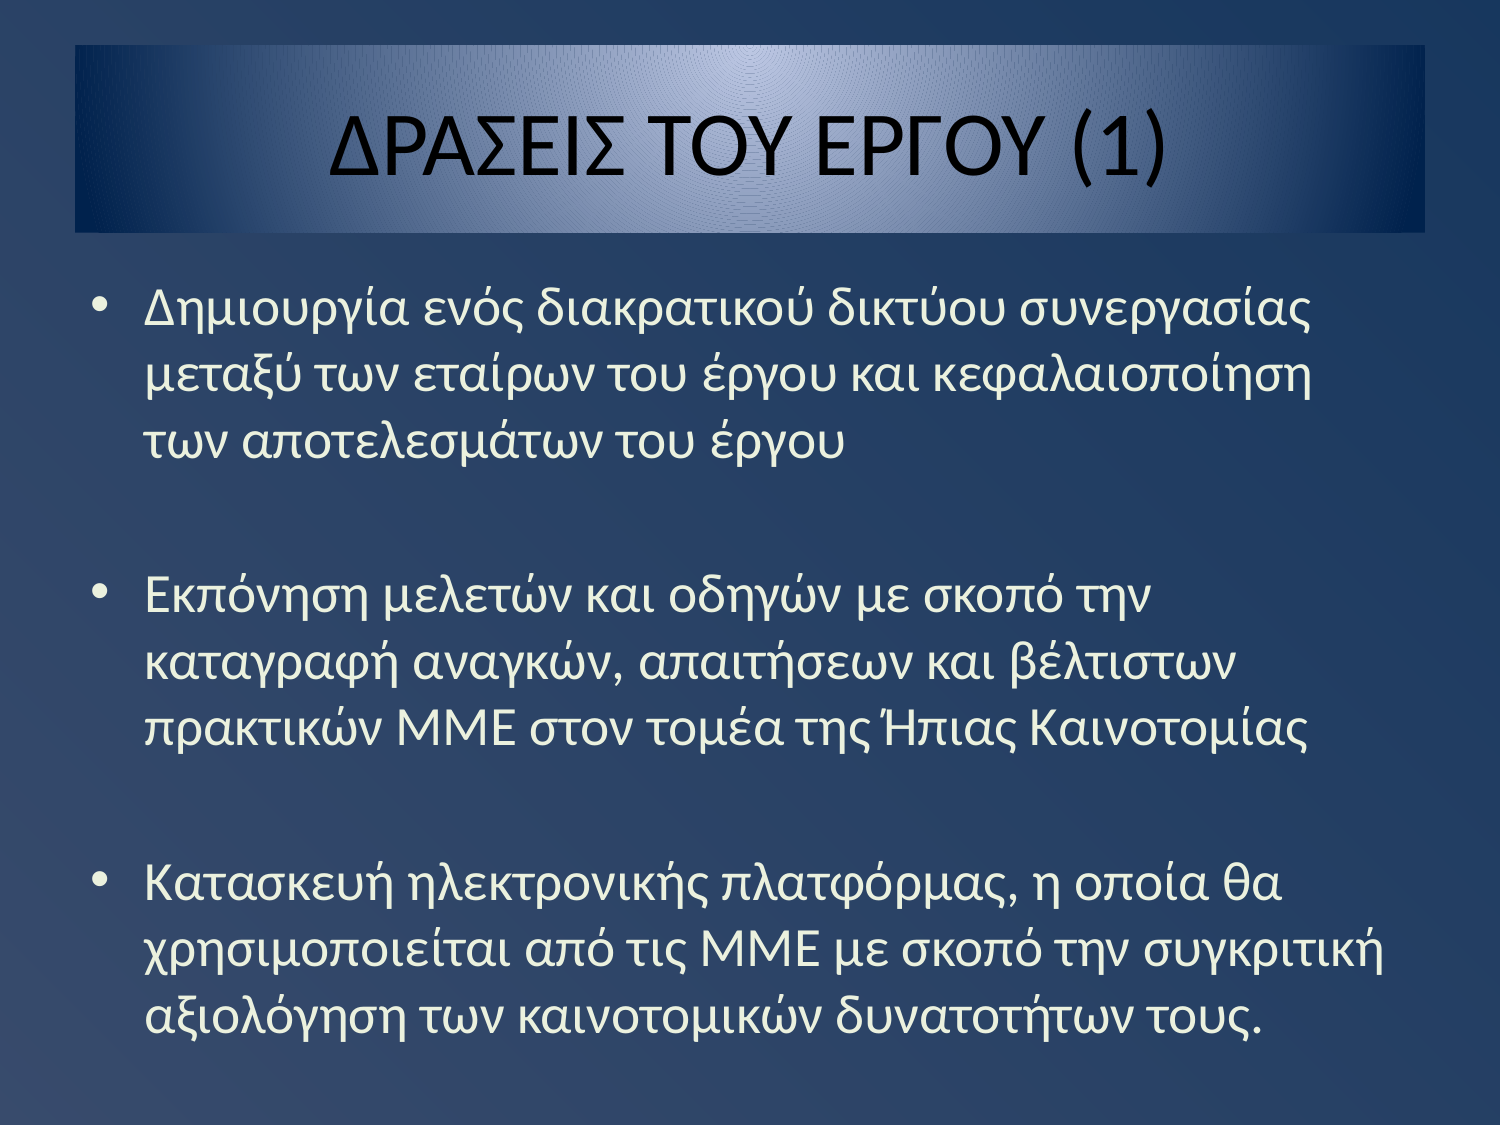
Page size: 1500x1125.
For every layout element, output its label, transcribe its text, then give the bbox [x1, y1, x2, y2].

list Δημιουργία ενός διακρατικού δικτύου συνεργασίας μεταξύ των εταίρων του έργου και κεφαλαιοποίηση των αποτελεσμάτων του έργου Εκπόνηση μελετών και οδηγών με σκοπό την καταγραφή αναγκών, απαιτήσεων και βέλτιστων πρακτικών ΜΜΕ στον τομέα της Ήπιας Καινοτομίας Κατασκευή ηλεκτρονικής πλατφόρμας, η οποία θα χρησιμοποιείται από τις ΜΜΕ με σκοπό την συγκριτική αξιολόγηση των καινοτομικών δυνατοτήτων τους. [75, 262, 1425, 1071]
title ΔΡΑΣΕΙΣ ΤΟΥ ΕΡΓΟΥ (1) [75, 45, 1425, 233]
